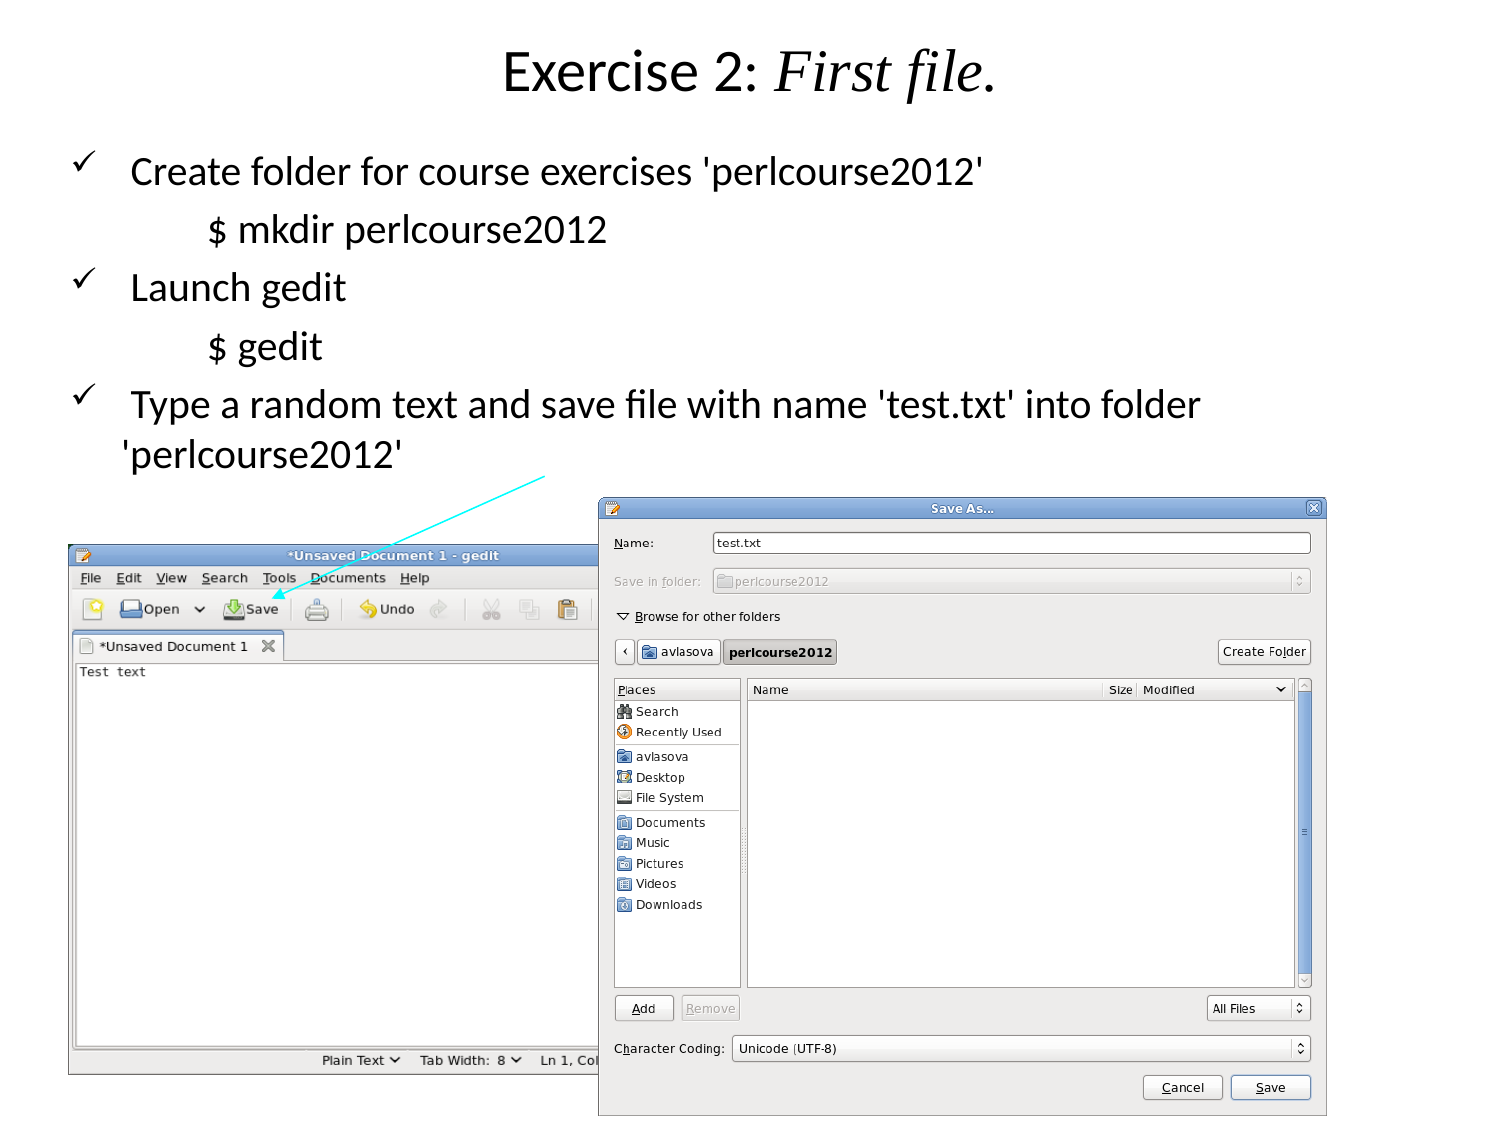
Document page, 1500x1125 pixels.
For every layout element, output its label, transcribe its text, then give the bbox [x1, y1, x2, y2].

title Exercise 2: First file. [76, 0, 1426, 177]
list Create folder for course exercises 'perlcourse2012' $ mkdir perlcourse2012 Launch gedit $ gedit Type a random text and save file with name 'test.txt' into folder 'perlcourse2012' [55, 136, 1375, 1114]
picture [67, 497, 1327, 1116]
